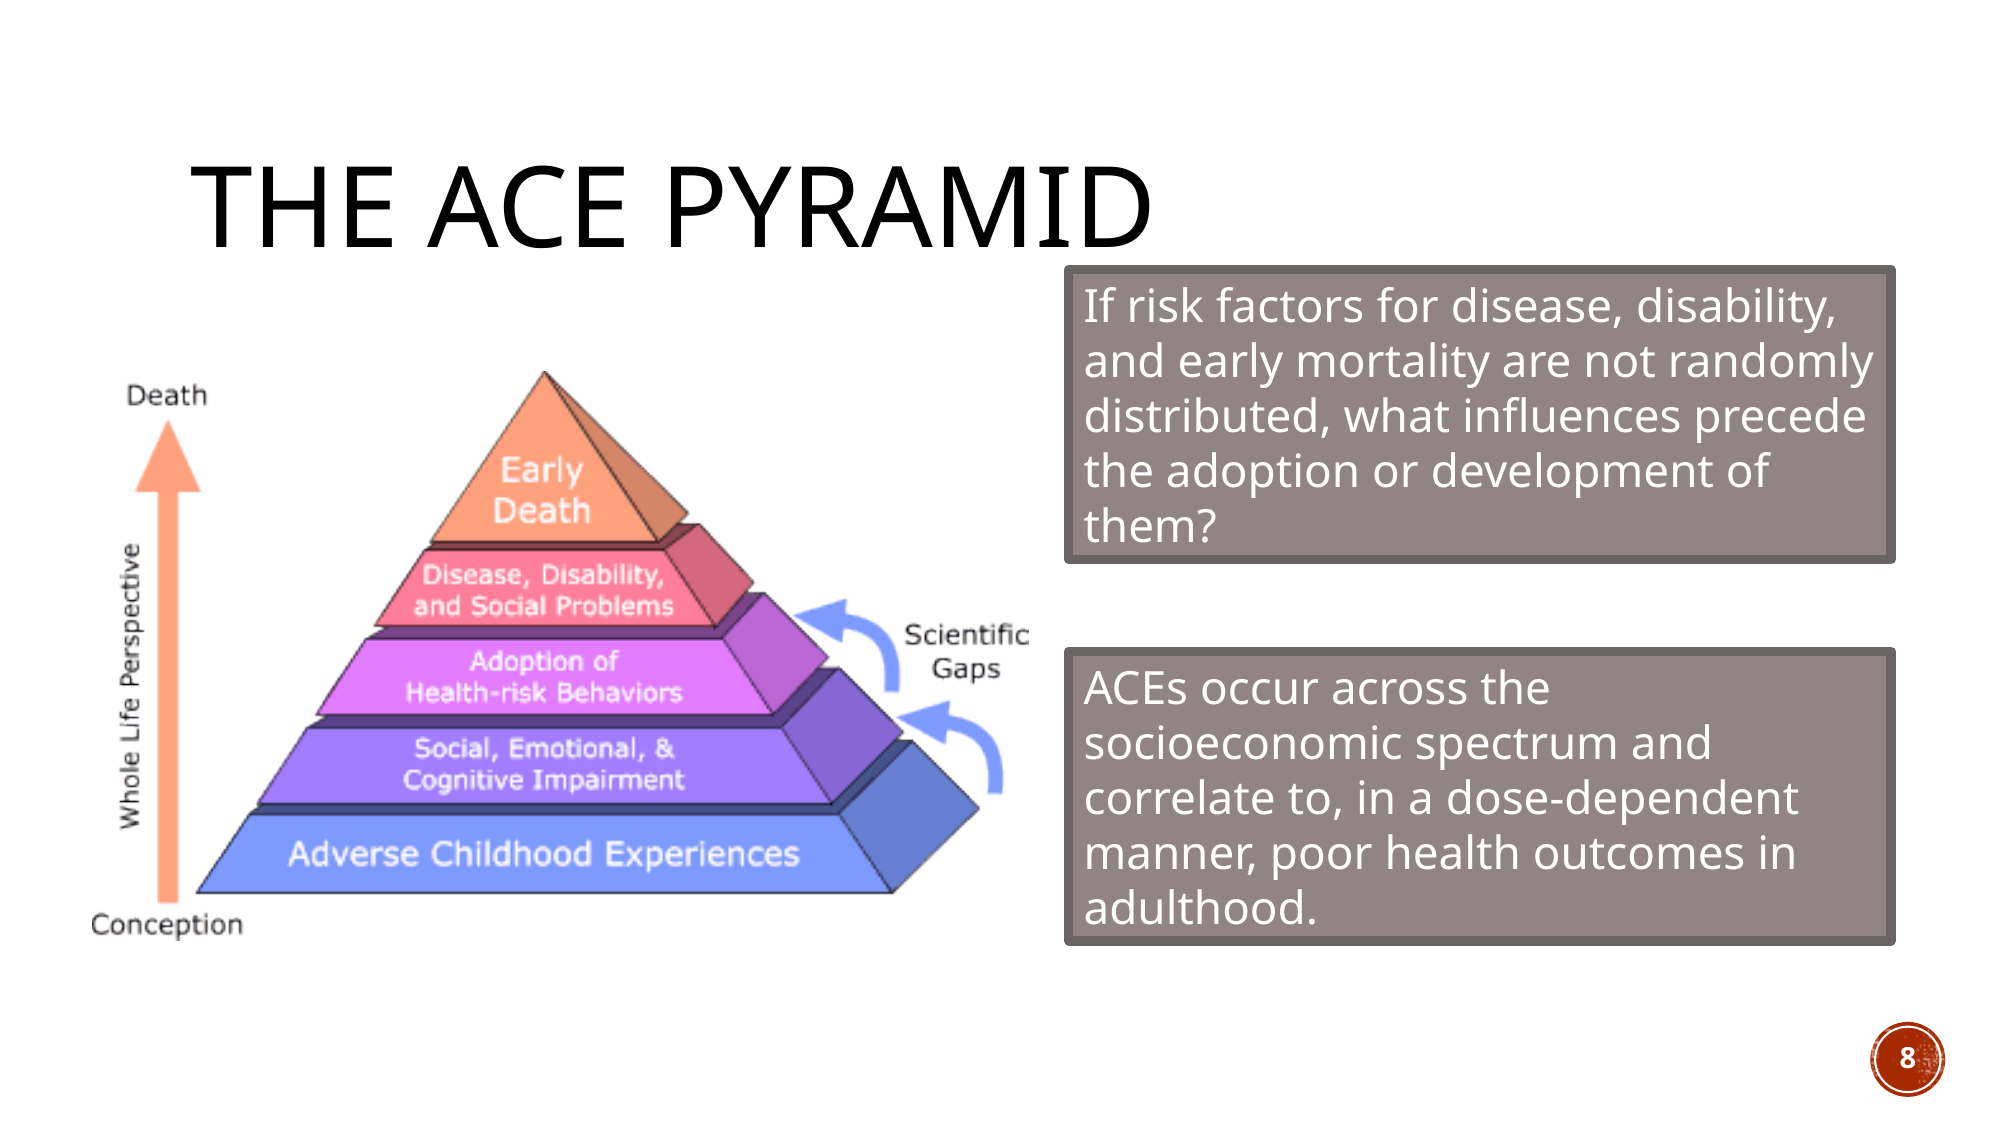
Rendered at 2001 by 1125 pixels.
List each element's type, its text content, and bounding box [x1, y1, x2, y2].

text_box ACEs occur across the socioeconomic spectrum and correlate to, in a dose-dependent manner, poor health outcomes in adulthood. [1068, 650, 1892, 942]
text_box If risk factors for disease, disability, and early mortality are not randomly distributed, what influences precede the adoption or development of them? [1068, 269, 1892, 560]
slide_number 8 [1855, 1028, 1961, 1089]
title The Ace pyramid [175, 79, 1826, 344]
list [93, 372, 1029, 940]
